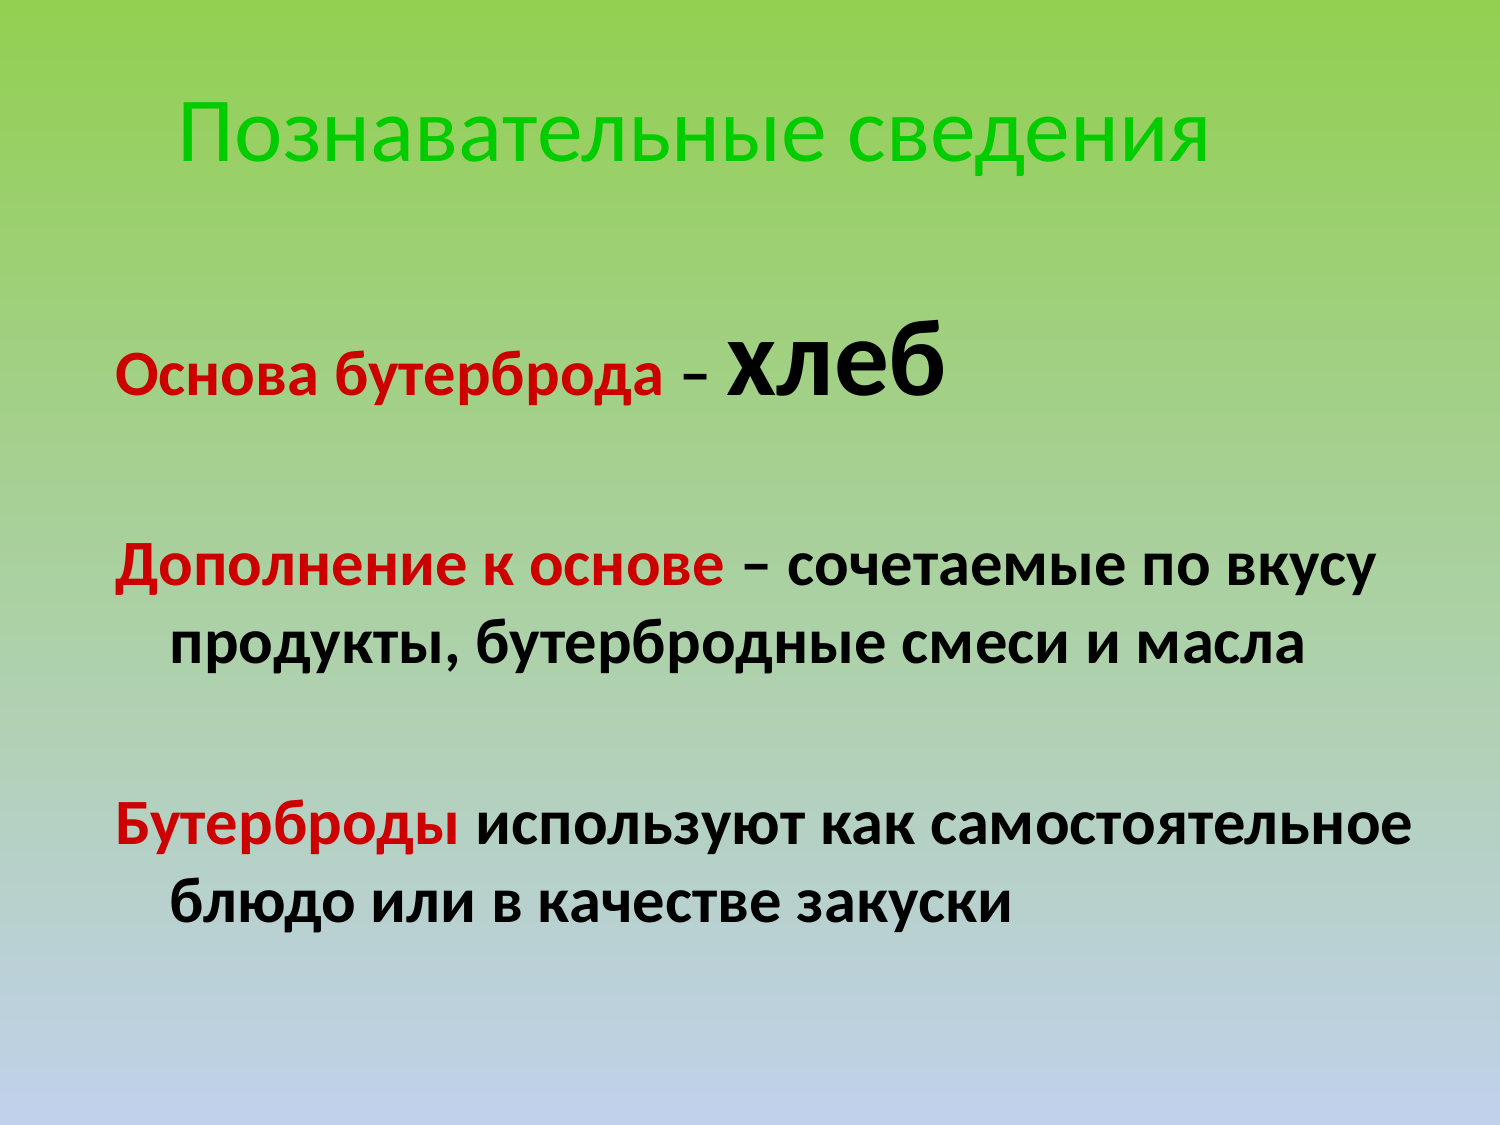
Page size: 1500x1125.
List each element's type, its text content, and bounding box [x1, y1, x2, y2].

title Познавательные сведения [76, 19, 1315, 232]
list Основа бутерброда – хлеб Дополнение к основе – сочетаемые по вкусу продукты, бутербродные смеси и масла Бутерброды используют как самостоятельное блюдо или в качестве закуски [100, 278, 1451, 1003]
